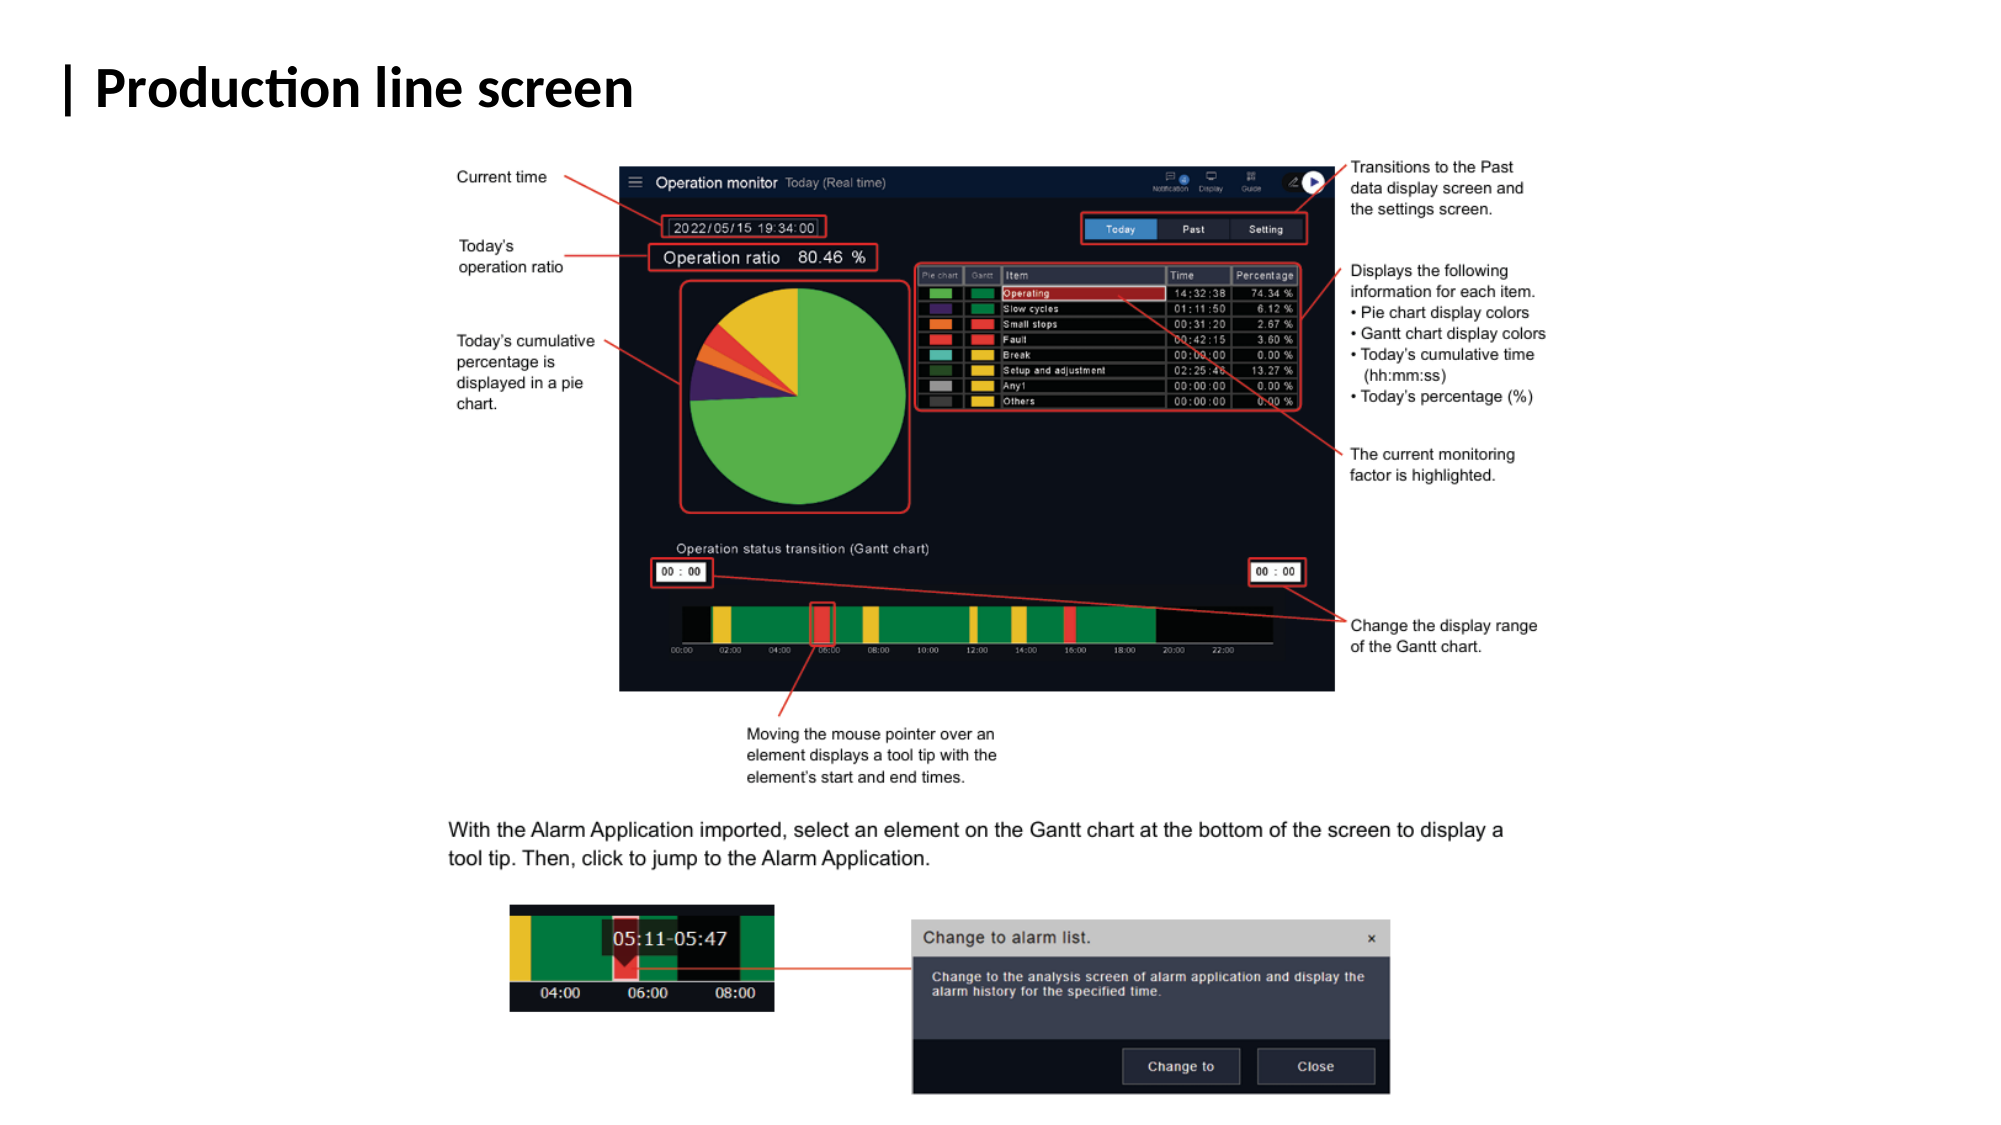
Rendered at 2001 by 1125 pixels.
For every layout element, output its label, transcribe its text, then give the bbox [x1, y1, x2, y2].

text_box | Production line screen [40, 42, 650, 127]
picture [442, 148, 1558, 1102]
